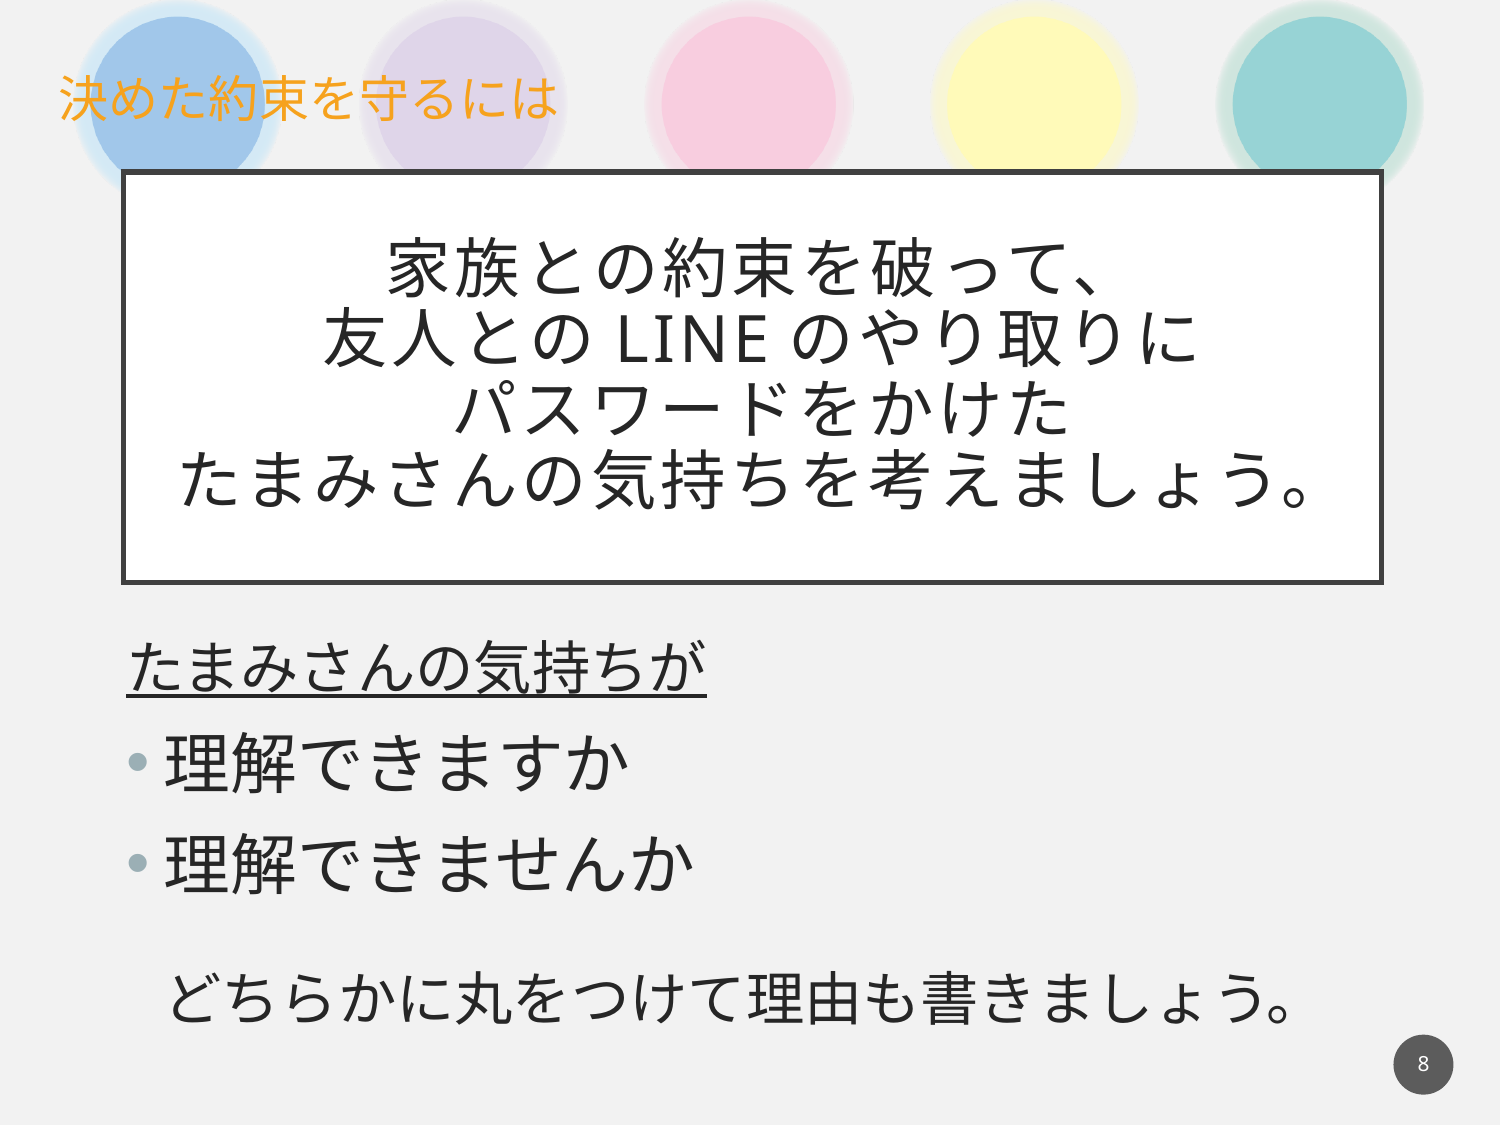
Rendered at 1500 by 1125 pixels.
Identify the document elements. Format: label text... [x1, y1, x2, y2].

title 家族との約束を破って、 友人とのLINEのやり取りに パスワードをかけた たまみさんの気持ちを考えましょう。 [121, 169, 1384, 585]
picture [73, 101, 85, 117]
picture [73, 0, 1424, 209]
slide_number 8 [1393, 1034, 1454, 1095]
list たまみさんの気持ちが 理解できますか 理解できませんか どちらかに丸をつけて理由も書きましょう。 [111, 623, 1394, 1034]
picture [90, 87, 98, 98]
